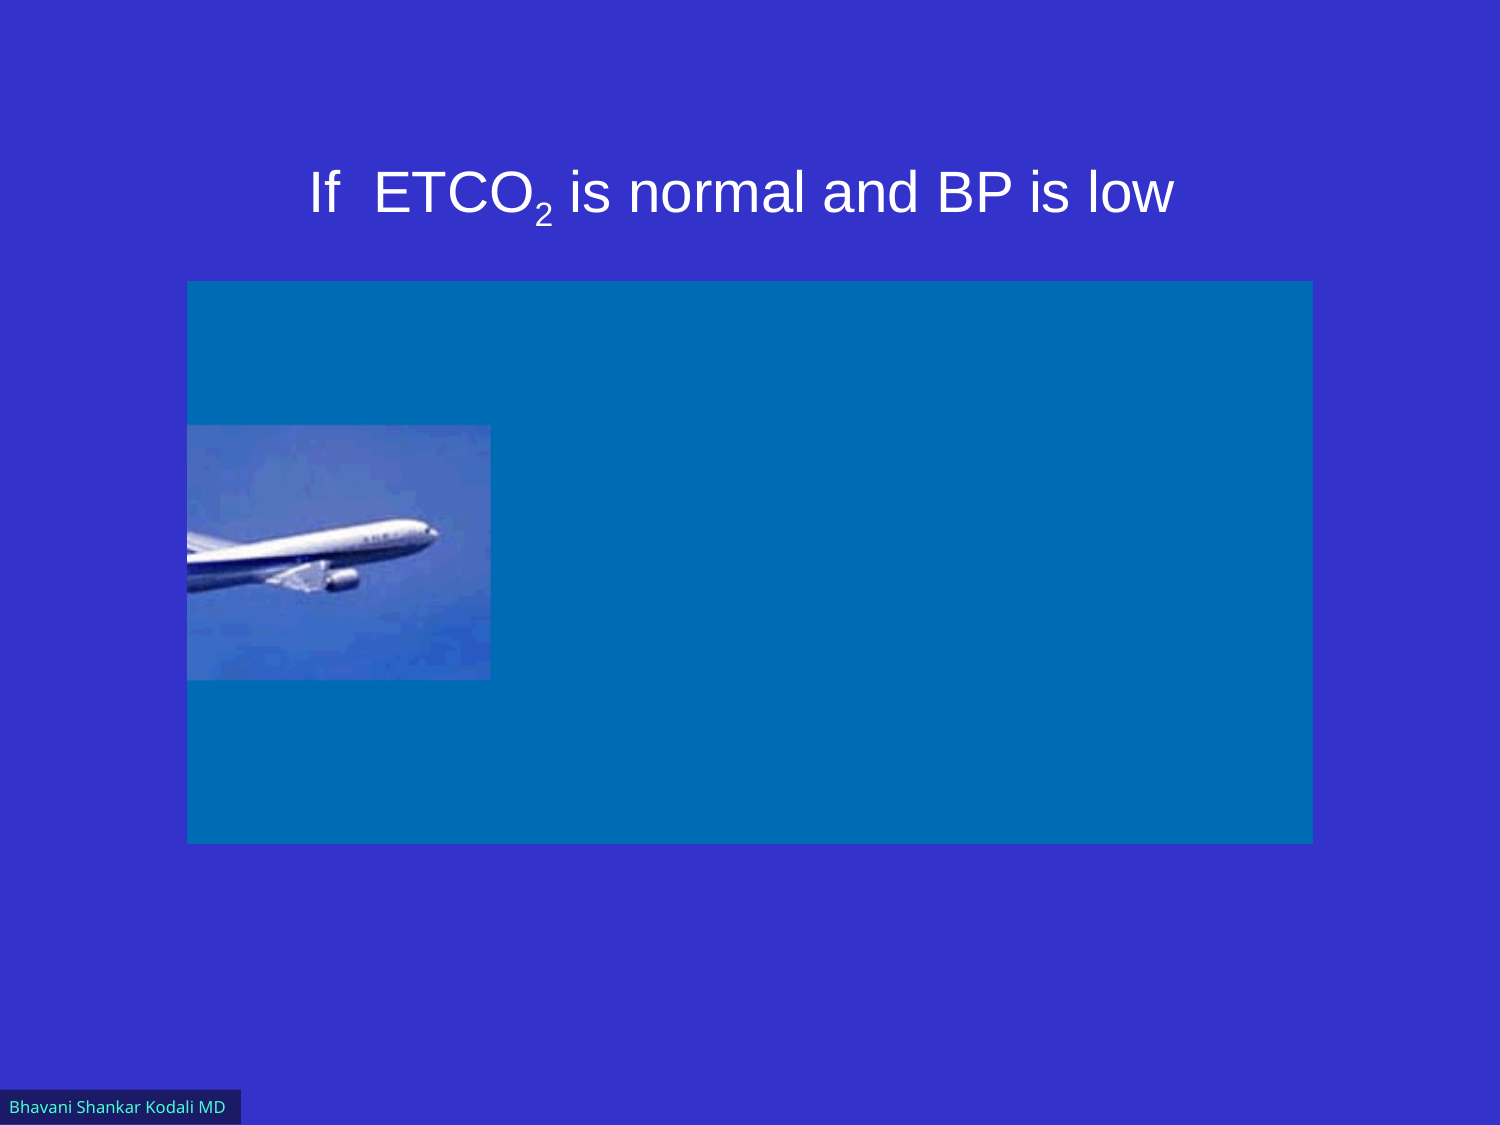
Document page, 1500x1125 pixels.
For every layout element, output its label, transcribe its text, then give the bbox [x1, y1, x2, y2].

picture [187, 281, 1313, 844]
title If ETCO2 is normal and BP is low [112, 99, 1388, 288]
text_box Bhavani Shankar Kodali MD [0, 1089, 241, 1125]
